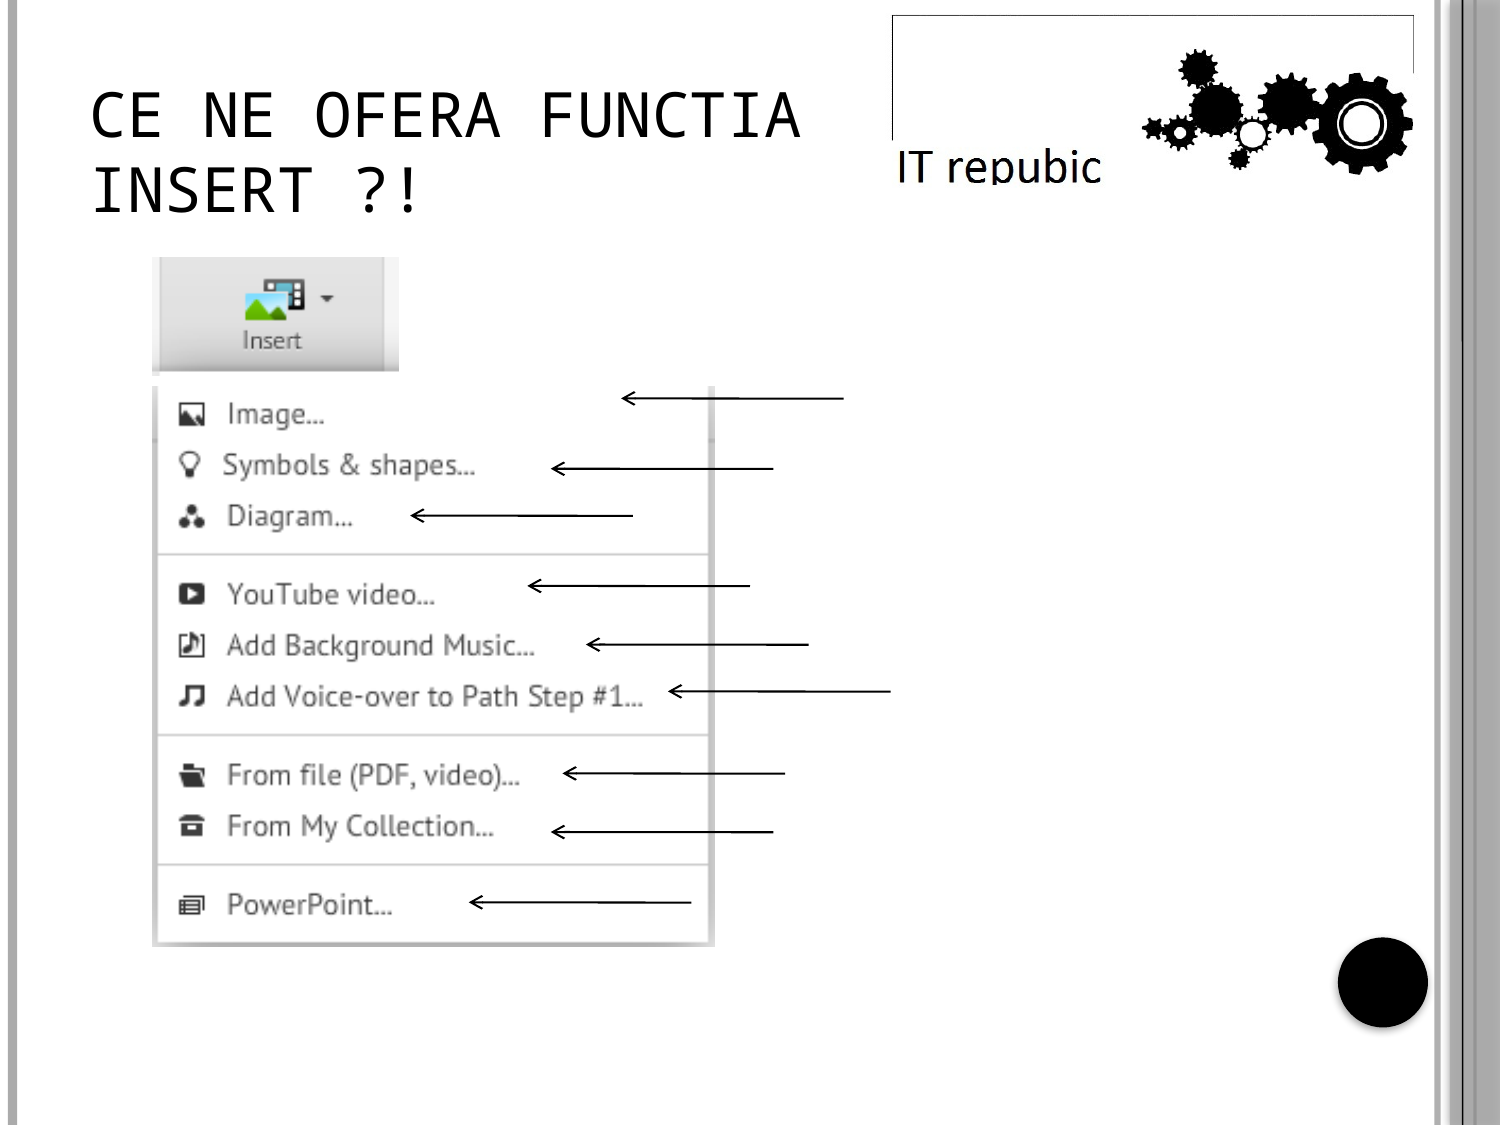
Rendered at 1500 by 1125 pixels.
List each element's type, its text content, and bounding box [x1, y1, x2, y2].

picture [151, 386, 716, 948]
picture [151, 257, 399, 377]
title Ce ne ofera functia insert ?! [75, 45, 1300, 233]
picture [878, 0, 1429, 193]
